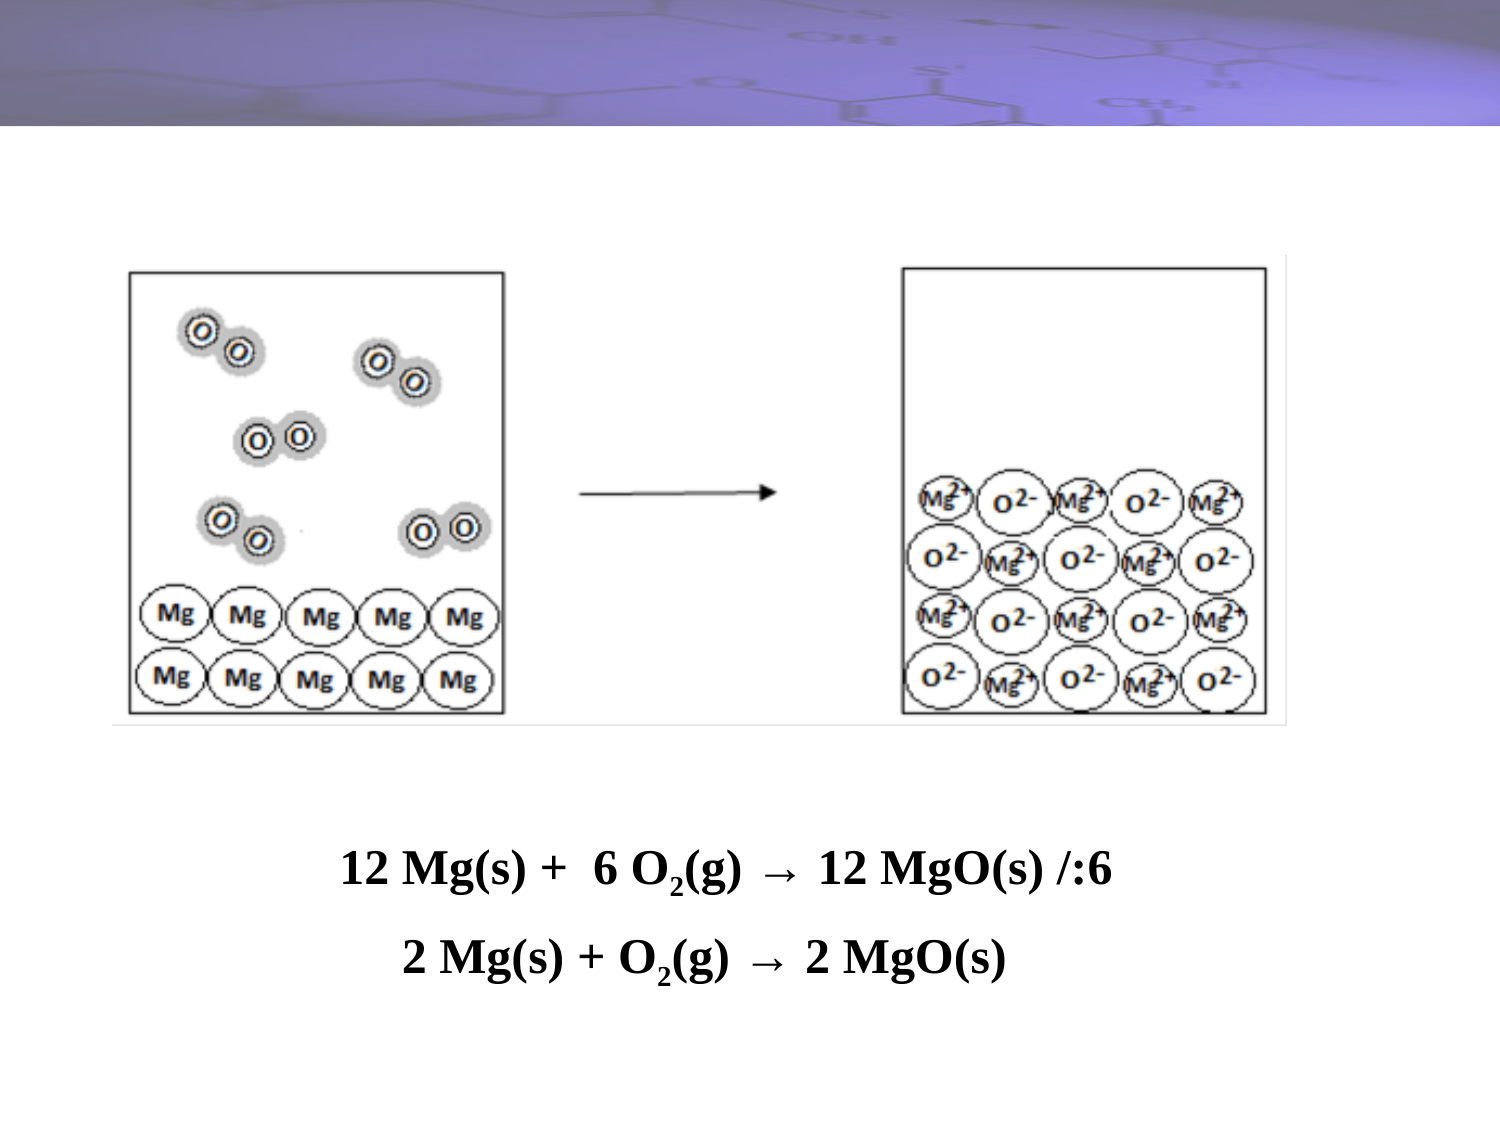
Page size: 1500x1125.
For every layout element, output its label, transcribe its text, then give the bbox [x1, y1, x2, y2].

text_box 12 Mg(s) + 6 O2(g) → 12 MgO(s) /:6 2 Mg(s) + O2(g) → 2 MgO(s) [324, 822, 1229, 1000]
picture [111, 255, 1290, 729]
